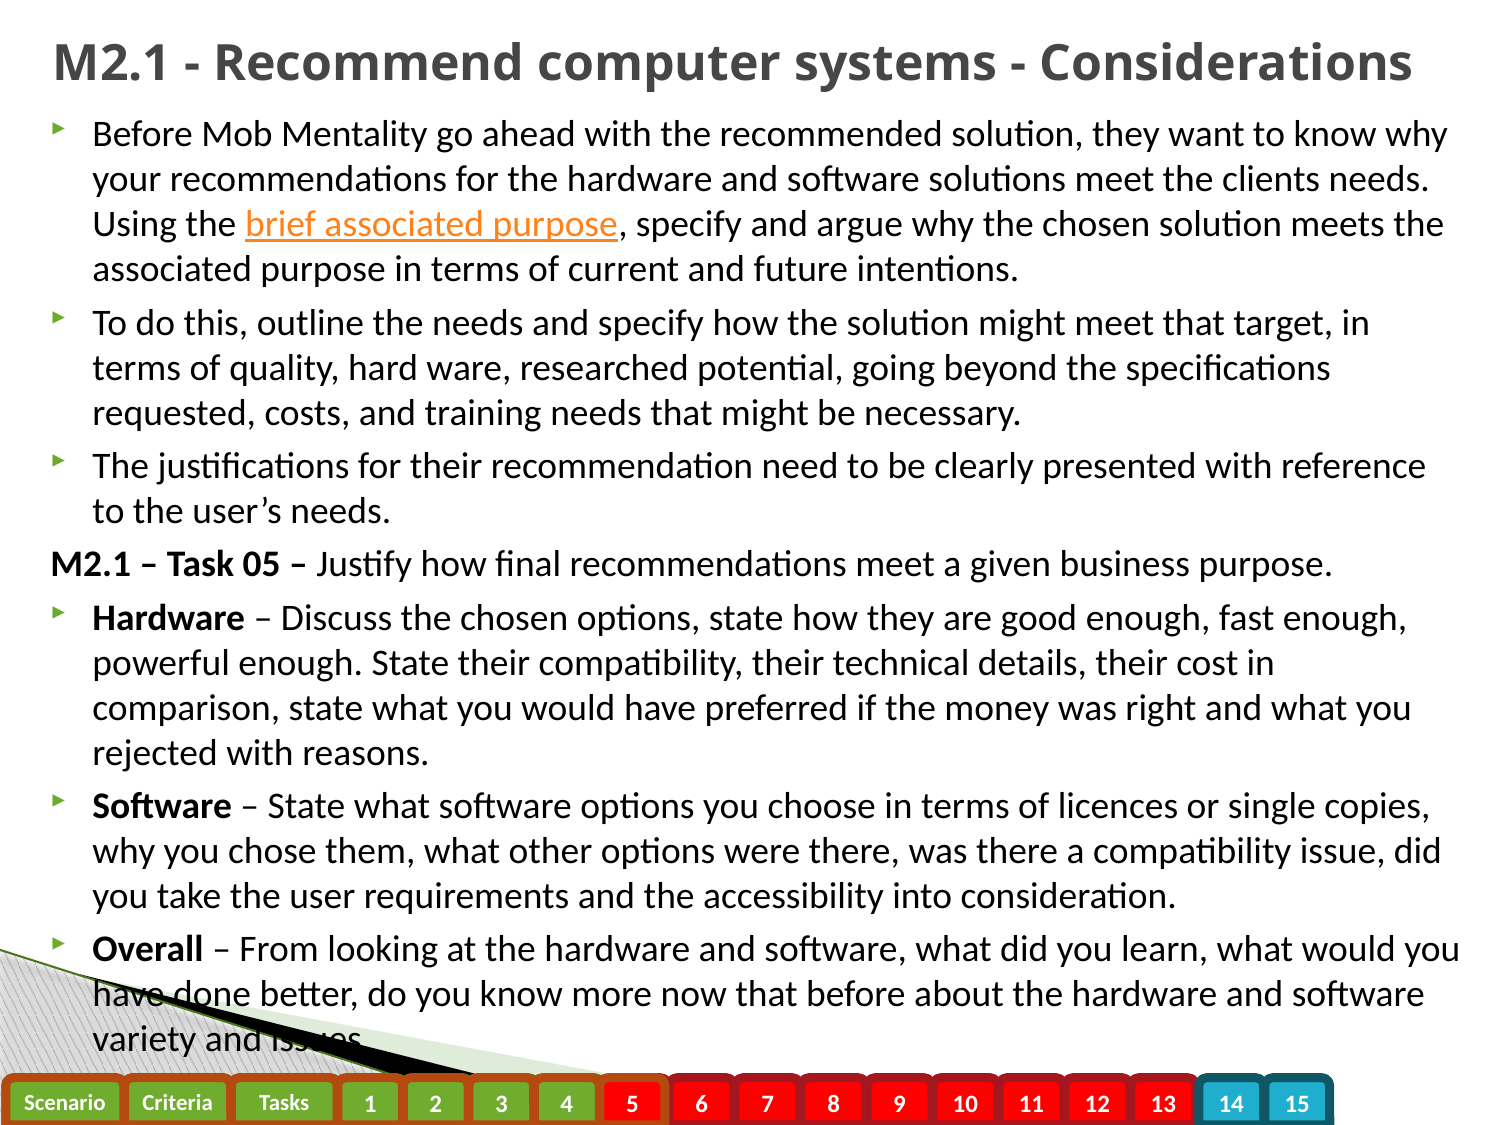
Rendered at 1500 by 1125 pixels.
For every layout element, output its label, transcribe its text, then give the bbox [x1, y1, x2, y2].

title M2.1 - Recommend computer systems - Considerations [37, 19, 1471, 102]
list Before Mob Mentality go ahead with the recommended solution, they want to know why your recommendations for the hardware and software solutions meet the clients needs. Using the brief associated purpose, specify and argue why the chosen solution meets the associated purpose in terms of current and future intentions. To do this, outline the needs and specify how the solution might meet that target, in terms of quality, hard ware, researched potential, going beyond the specifications requested, costs, and training needs that might be necessary. The justifications for their recommendation need to be clearly presented with reference to the user’s needs. M2.1 – Task 05 – Justify how final recommendations meet a given business purpose. Hardware – Discuss the chosen options, state how they are good enough, fast enough, powerful enough. State their compatibility, their technical details, their cost in comparison, state what you would have preferred if the money was right and what you rejected with reasons. Software – State what software options you choose in terms of licences or single copies, why you chose them, what other options were there, was there a compatibility issue, did you take the user requirements and the accessibility into consideration. Overall – From looking at the hardware and software, what did you learn, what would you have done better, do you know more now that before about the hardware and software variety and issues. [17, 101, 1483, 1047]
